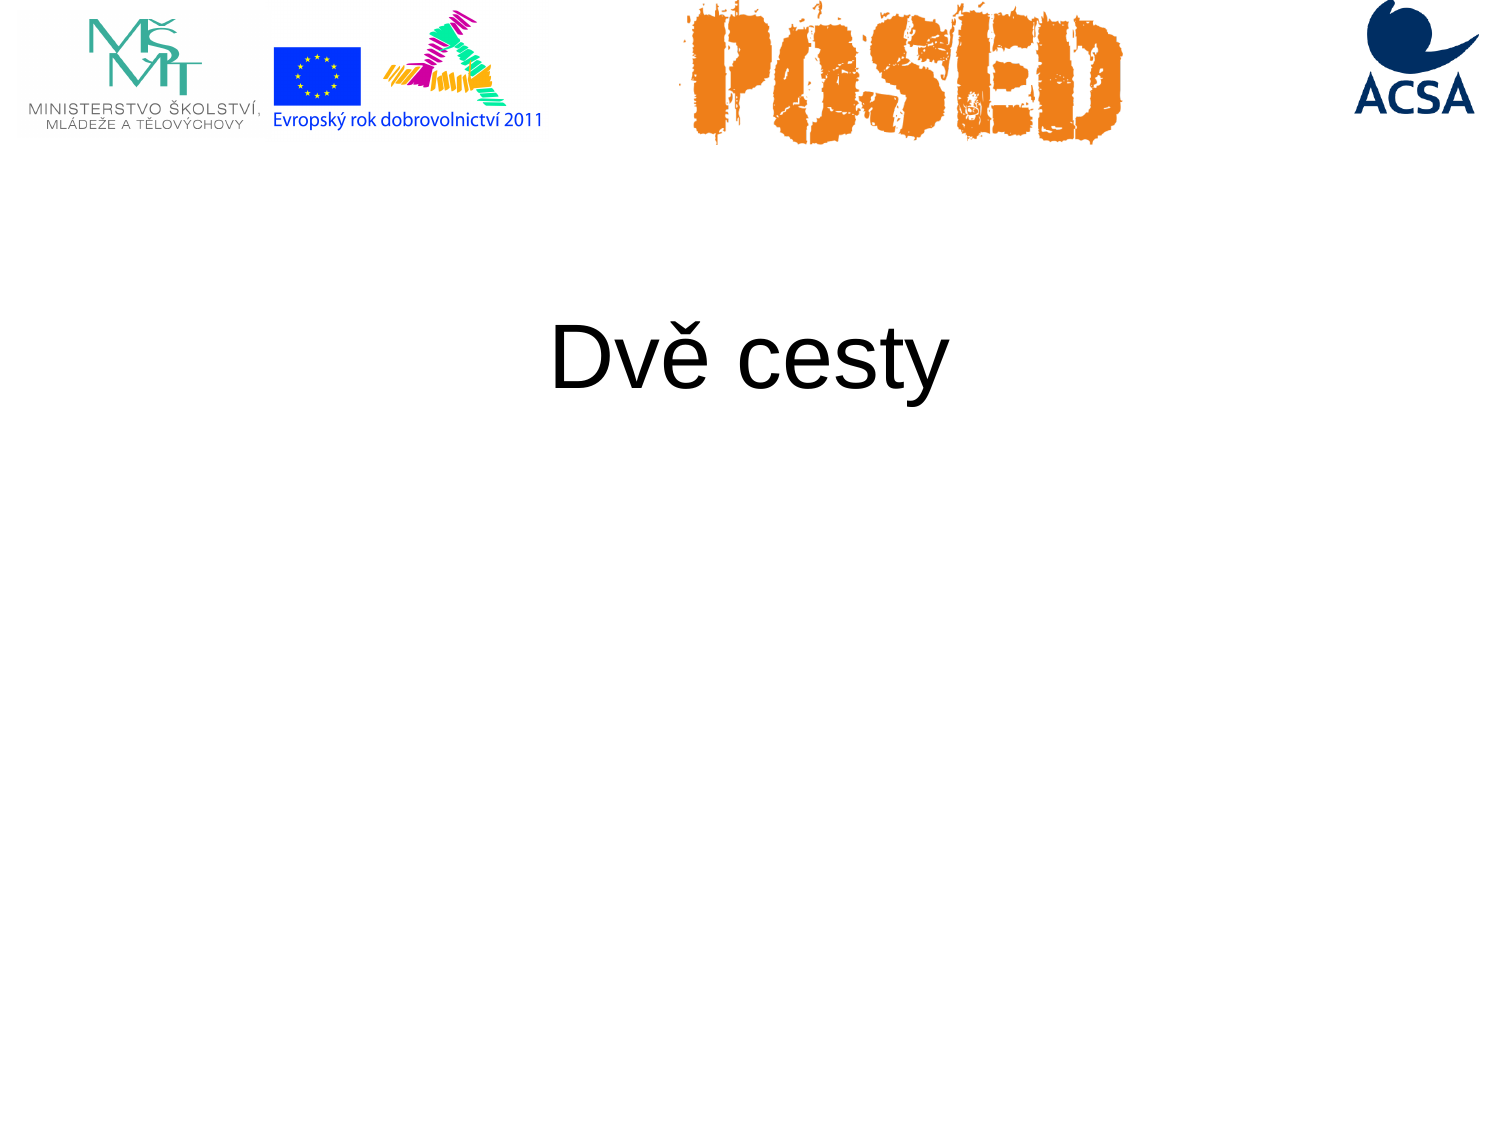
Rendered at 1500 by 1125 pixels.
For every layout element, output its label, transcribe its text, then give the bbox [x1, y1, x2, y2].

picture [17, 0, 549, 142]
picture [679, 0, 1123, 145]
title Dvě cesty [111, 231, 1388, 474]
picture [1354, 0, 1479, 114]
